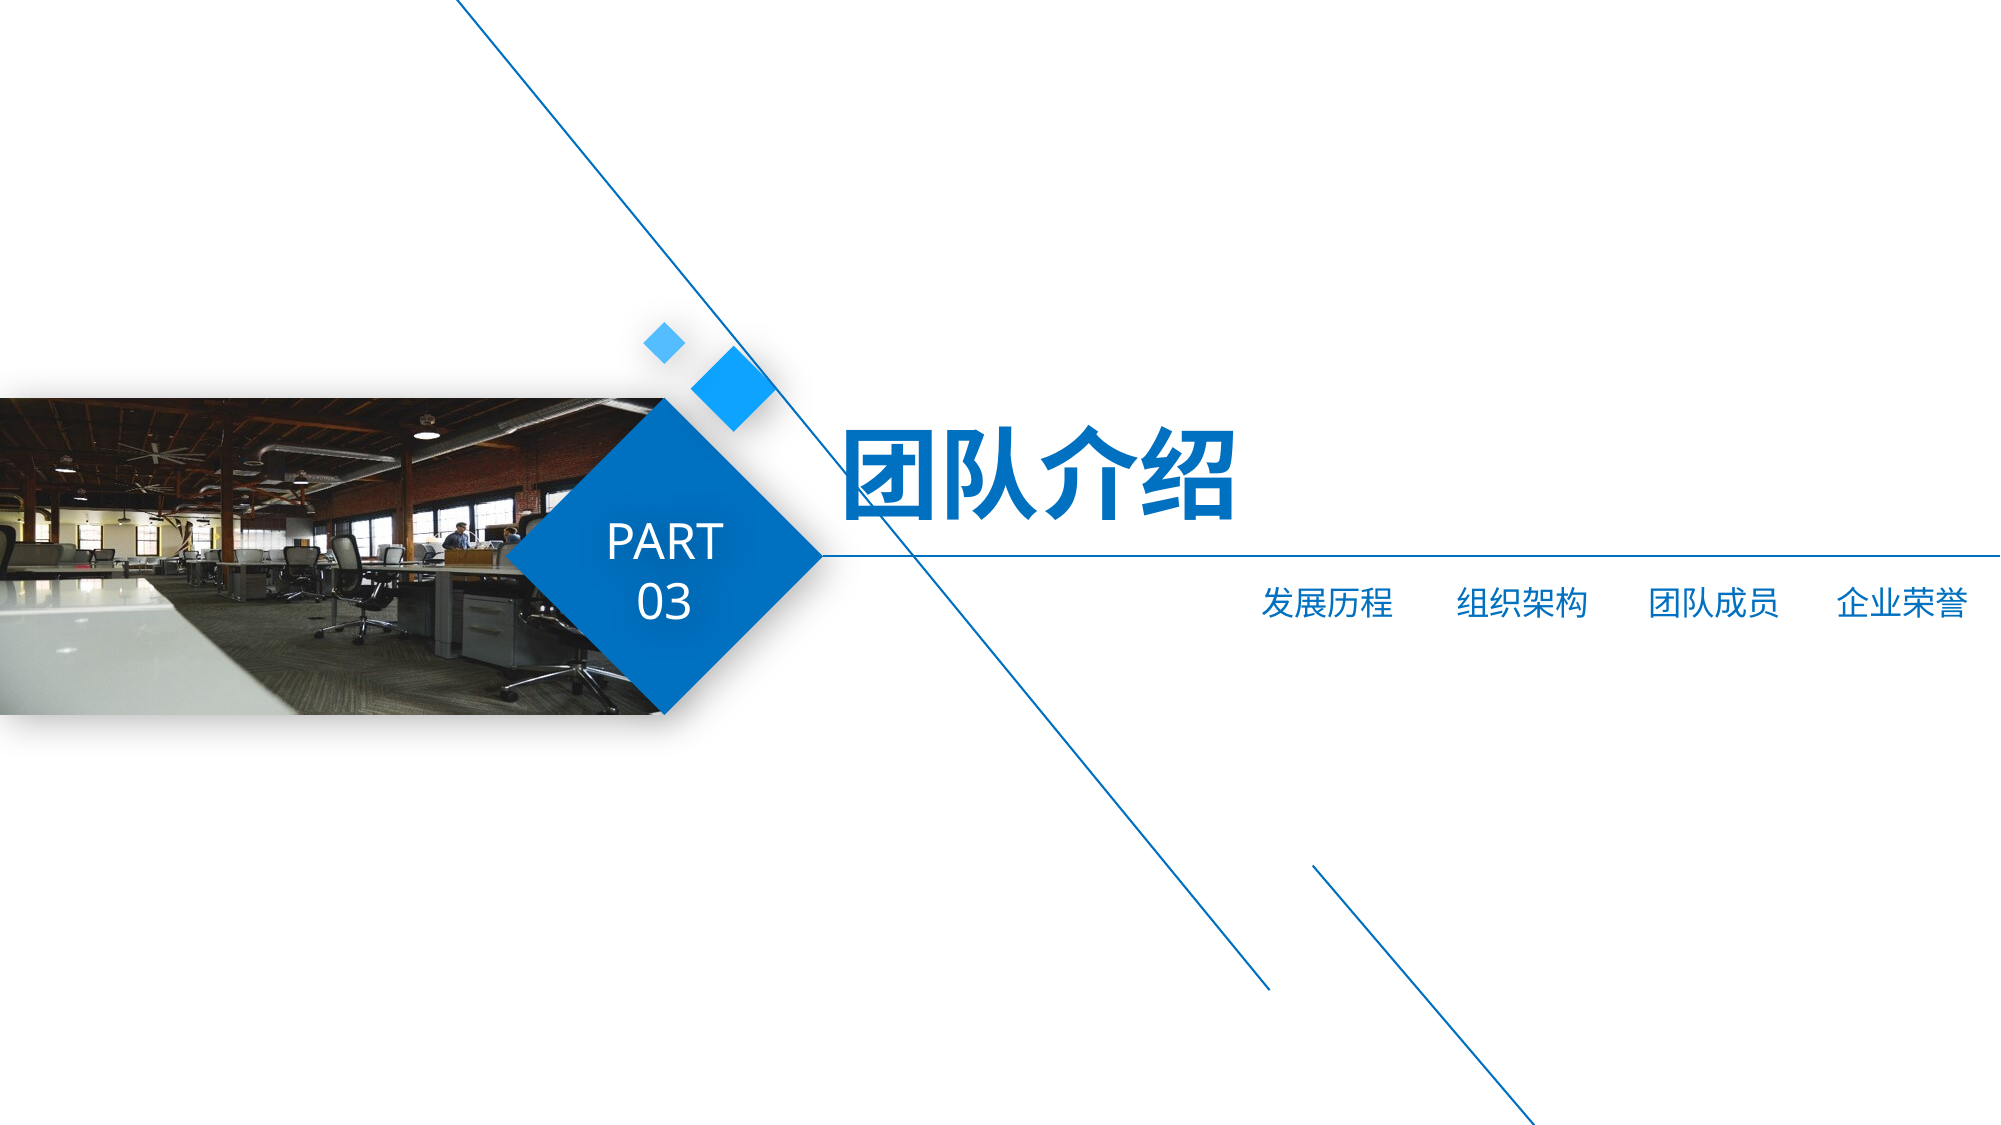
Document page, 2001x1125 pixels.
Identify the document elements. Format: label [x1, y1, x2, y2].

text_box [1270, 404, 2000, 631]
text_box [283, 0, 1270, 991]
text_box [1312, 865, 1633, 1125]
picture [0, 398, 283, 715]
